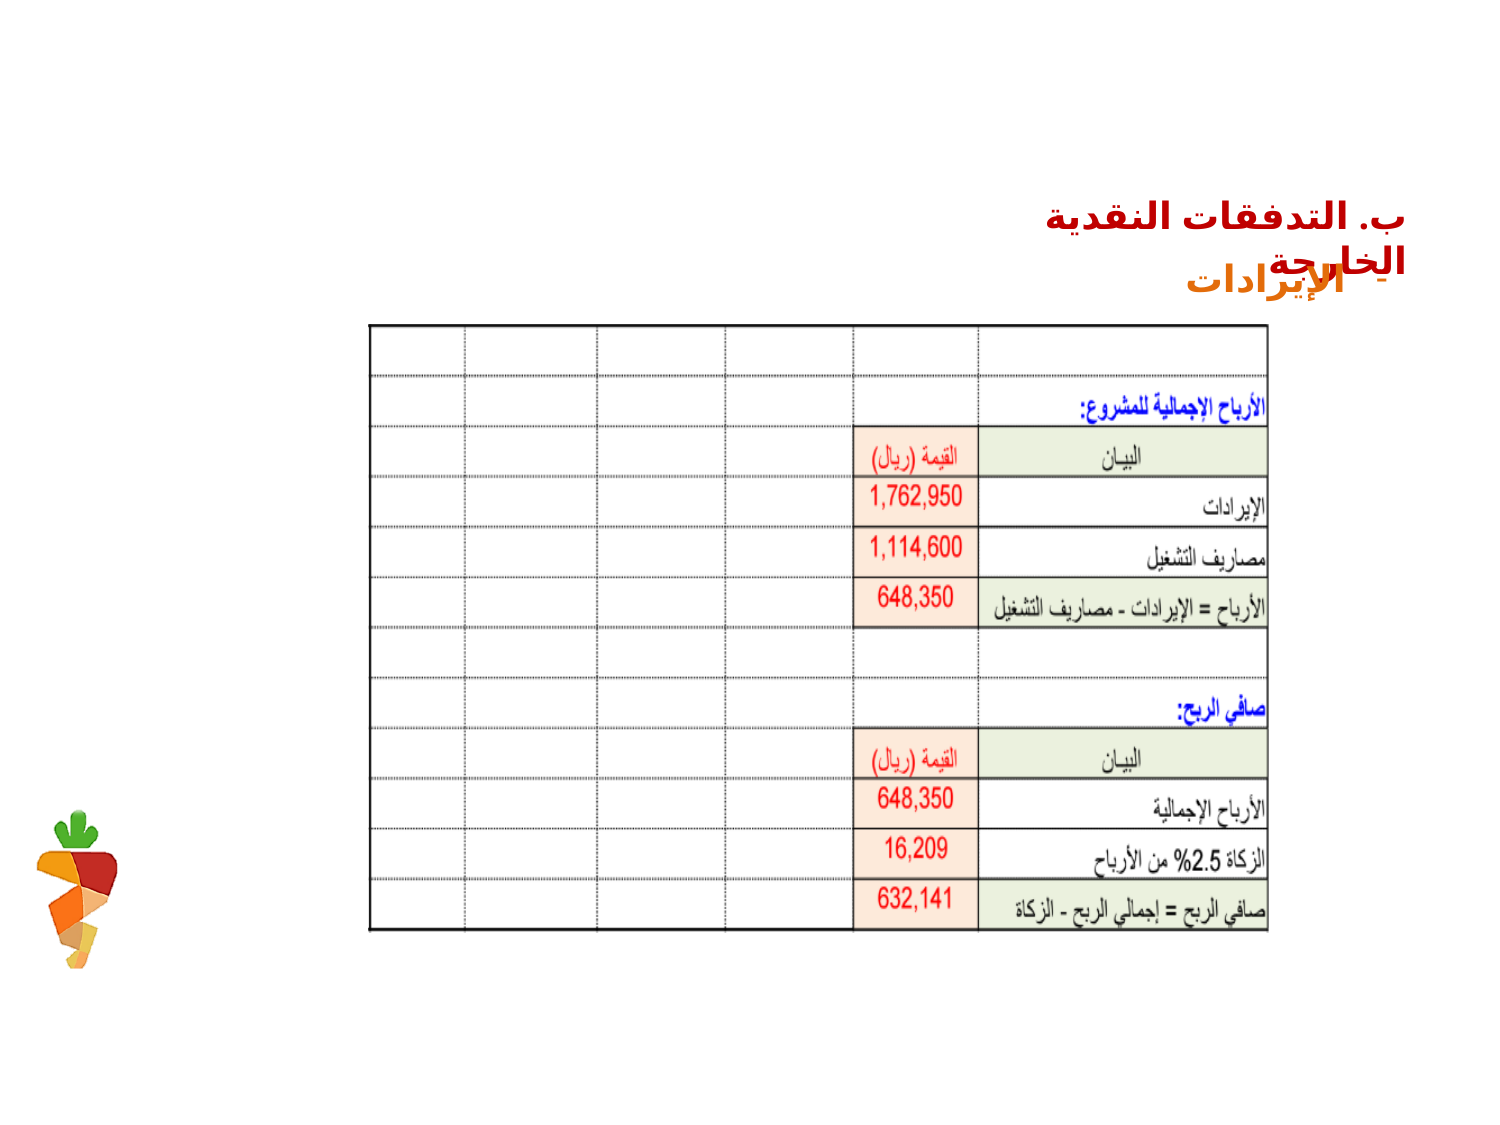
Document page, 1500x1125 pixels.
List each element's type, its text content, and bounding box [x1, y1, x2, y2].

picture [31, 807, 122, 969]
text_box الإيرادات [1160, 241, 1403, 308]
picture [368, 324, 1271, 933]
text_box ب. التدفقات النقدية الخارجة [1018, 184, 1422, 290]
